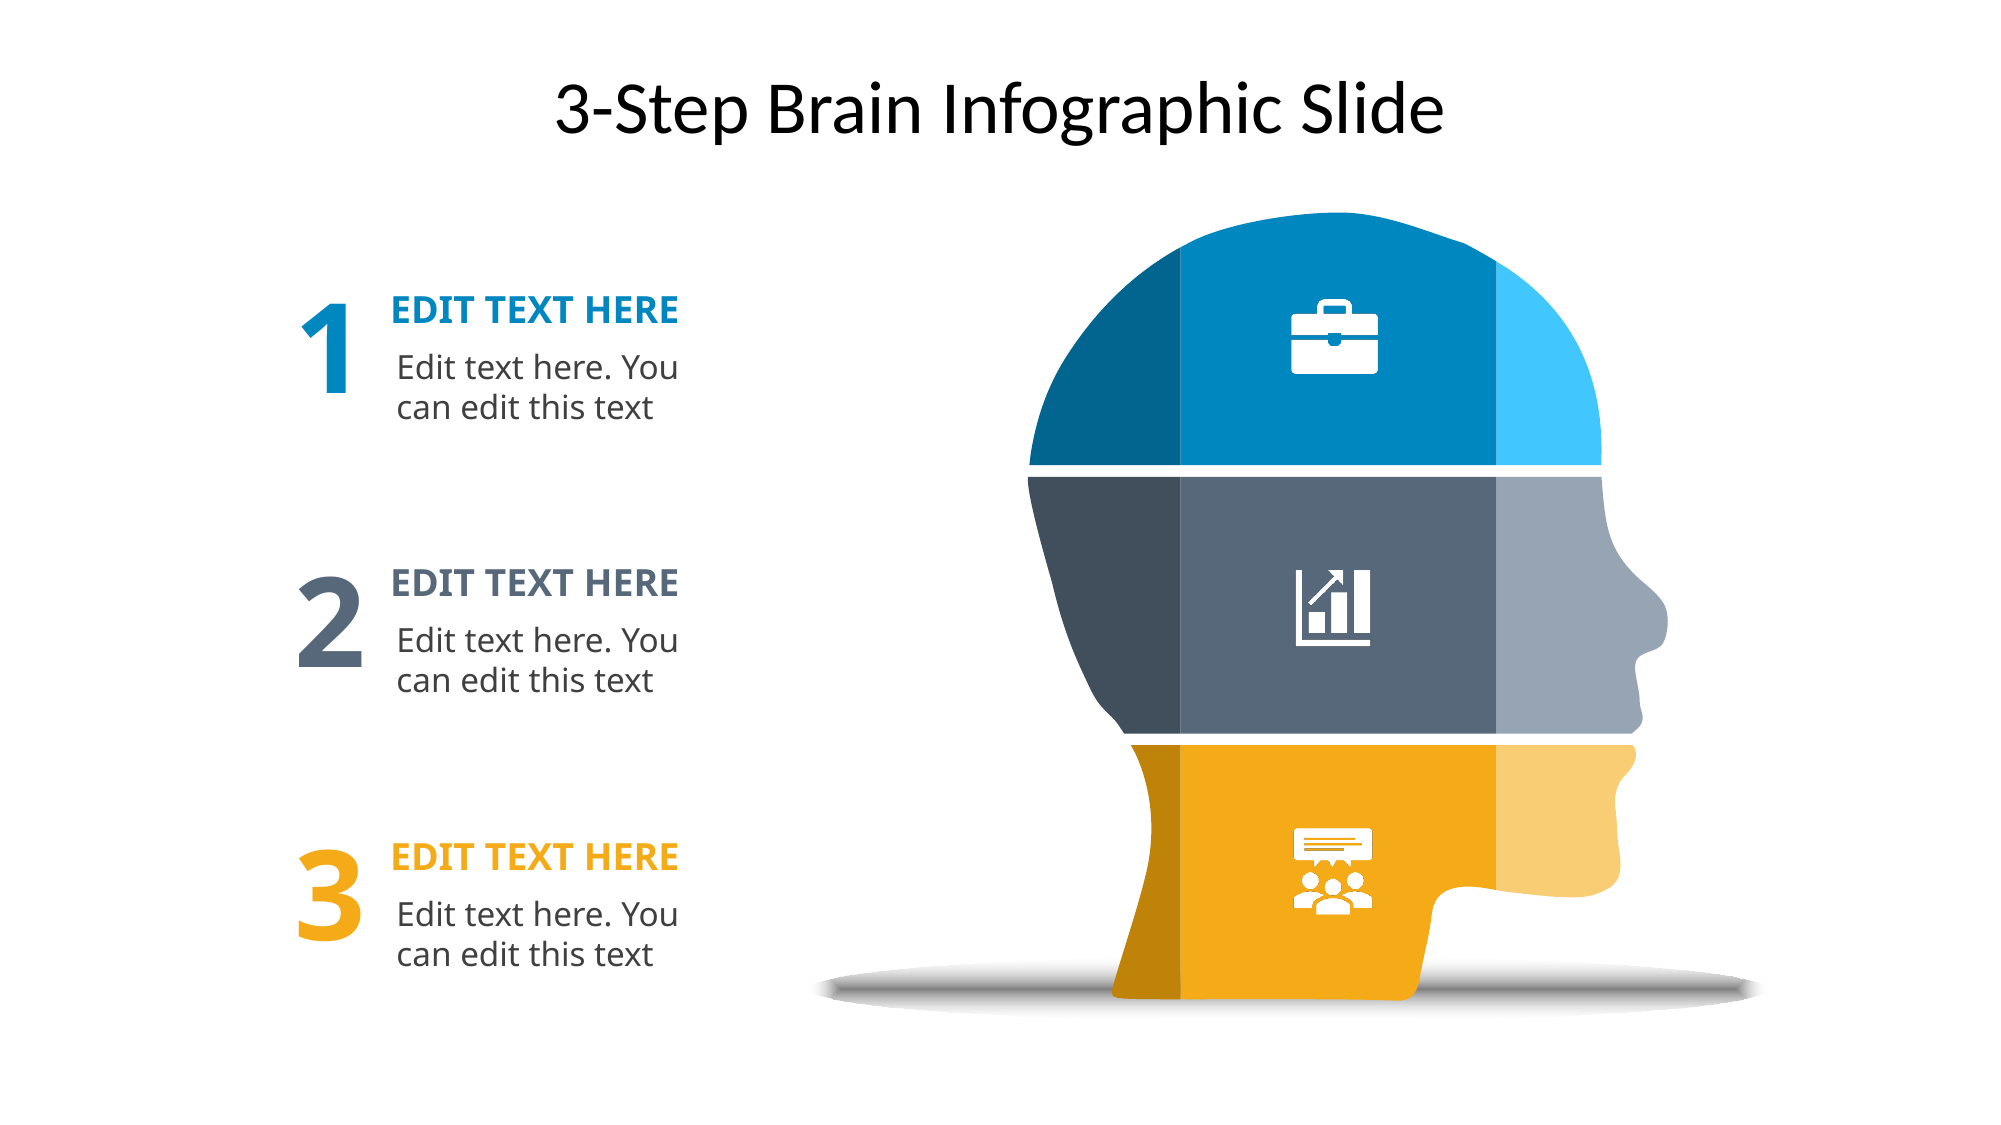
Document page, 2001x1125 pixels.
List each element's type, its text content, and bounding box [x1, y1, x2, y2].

text_box [1498, 261, 1603, 467]
text_box [1179, 211, 1498, 467]
text_box [807, 957, 1769, 1022]
text_box [1028, 246, 1179, 467]
picture [1280, 556, 1384, 660]
text_box [1110, 744, 1179, 1001]
text_box [1026, 475, 1182, 735]
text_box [272, 534, 713, 709]
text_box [272, 808, 713, 982]
text_box [1179, 744, 1498, 1002]
picture [1280, 819, 1384, 923]
text_box 3-Step Brain Infographic Slide [99, 45, 1900, 162]
text_box [1495, 475, 1669, 735]
text_box [1498, 744, 1638, 899]
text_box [272, 261, 713, 435]
picture [1292, 300, 1377, 335]
text_box [1180, 476, 1497, 735]
picture [1292, 340, 1377, 373]
